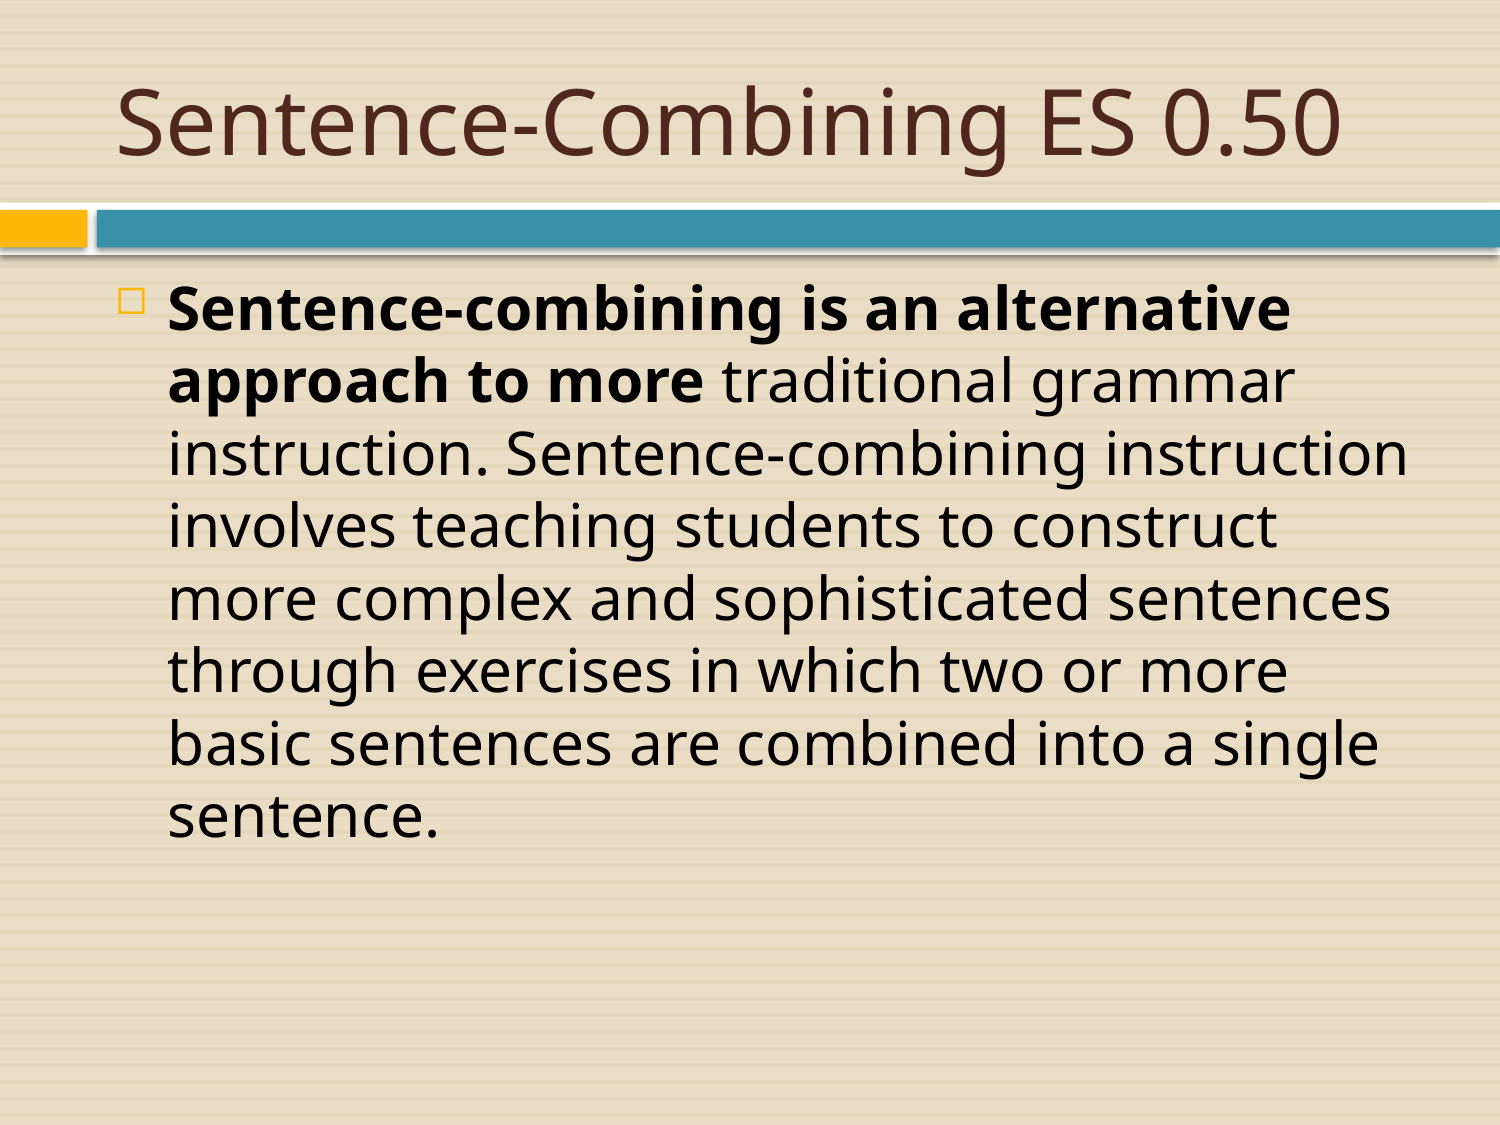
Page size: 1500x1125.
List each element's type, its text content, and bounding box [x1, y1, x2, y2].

list Sentence-combining is an alternative approach to more traditional grammar instruction. Sentence-combining instruction involves teaching students to construct more complex and sophisticated sentences through exercises in which two or more basic sentences are combined into a single sentence. [100, 262, 1439, 1001]
title Sentence-Combining ES 0.50 [100, 37, 1439, 201]
